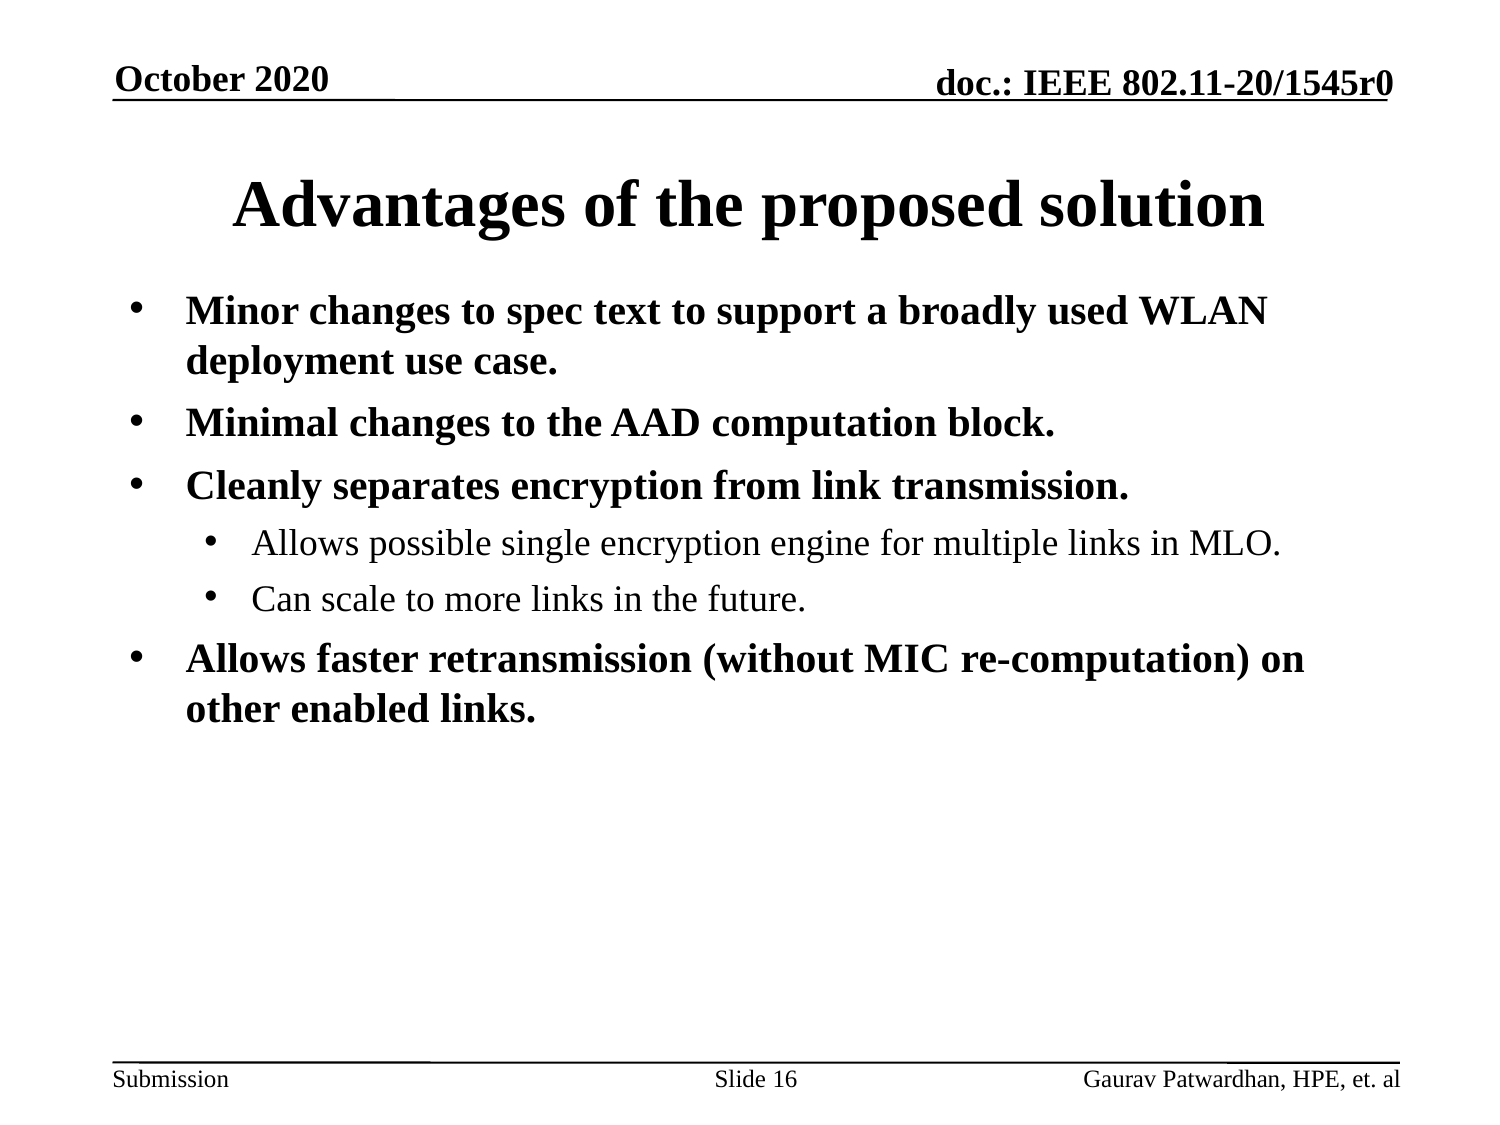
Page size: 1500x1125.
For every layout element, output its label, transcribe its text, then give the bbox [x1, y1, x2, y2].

list Minor changes to spec text to support a broadly used WLAN deployment use case. Minimal changes to the AAD computation block. Cleanly separates encryption from link transmission. Allows possible single encryption engine for multiple links in MLO. Can scale to more links in the future. Allows faster retransmission (without MIC re-computation) on other enabled links. [114, 274, 1415, 950]
footer Gaurav Patwardhan, HPE, et. al [878, 1061, 1402, 1093]
title Advantages of the proposed solution [112, 112, 1388, 288]
slide_number Slide 16 [712, 1061, 800, 1123]
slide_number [114, 54, 423, 100]
